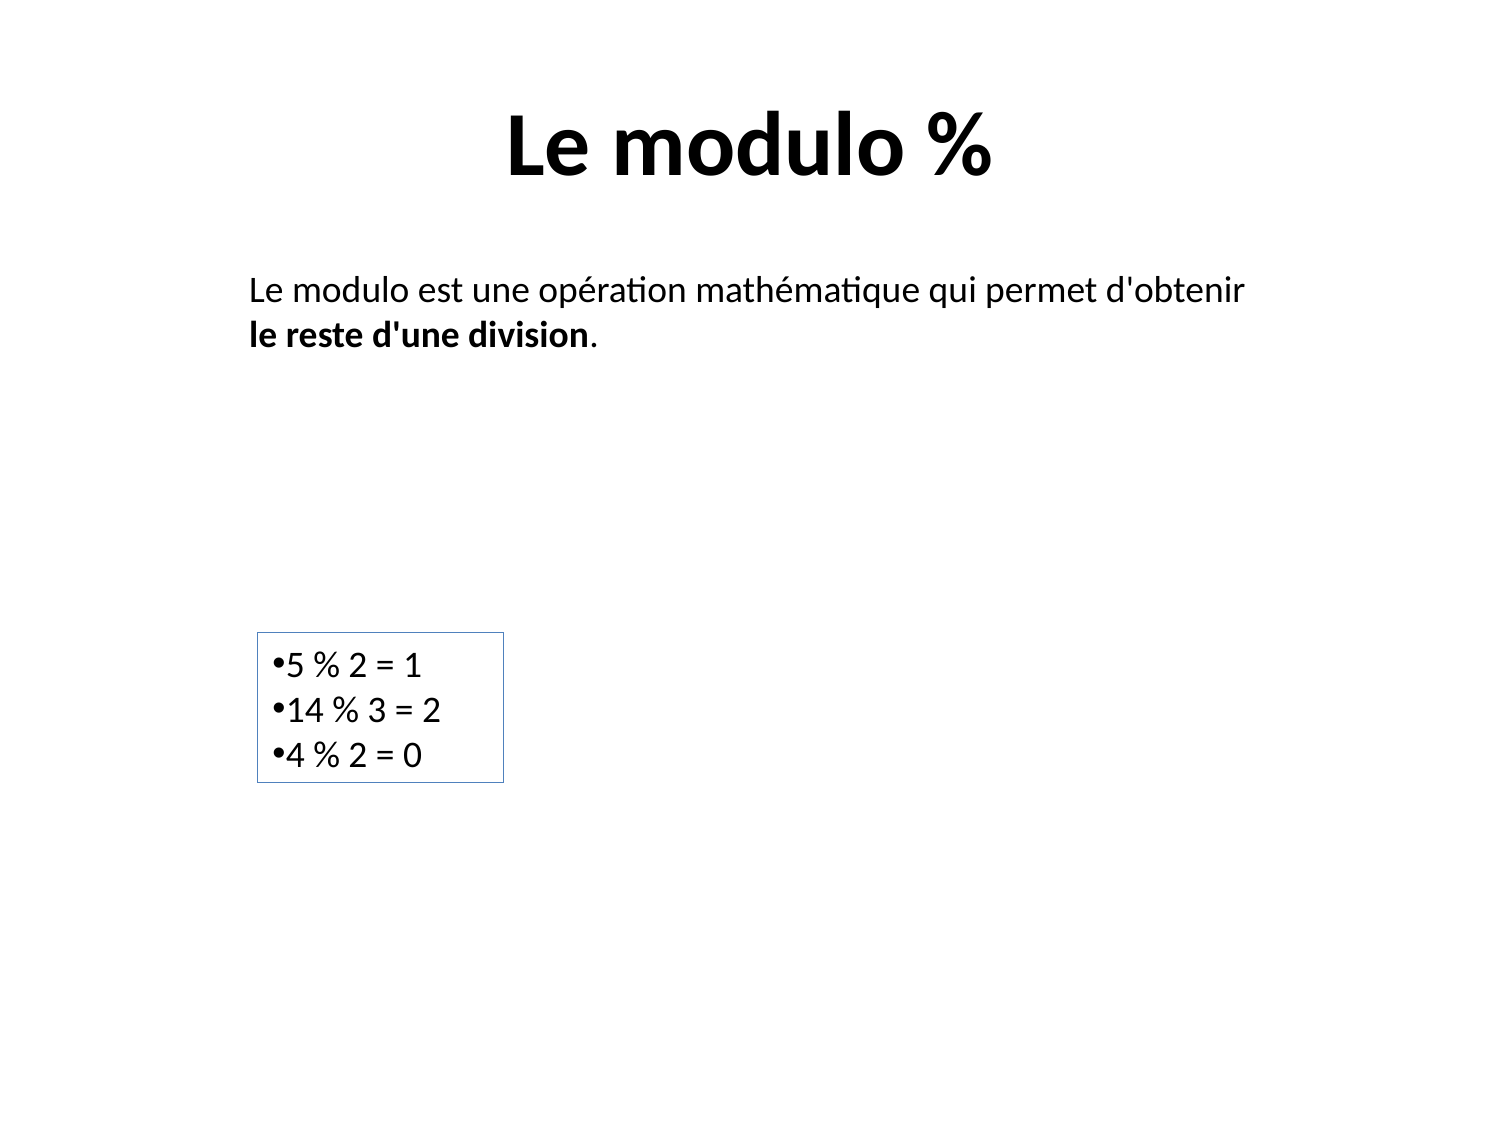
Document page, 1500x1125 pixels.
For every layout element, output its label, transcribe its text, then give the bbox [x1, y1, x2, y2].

title Le modulo % [75, 45, 1425, 233]
text_box Le modulo est une opération mathématique qui permet d'obtenir le reste d'une division. [234, 257, 1266, 363]
text_box 5 % 2 = 1 14 % 3 = 2 4 % 2 = 0 [257, 632, 504, 783]
